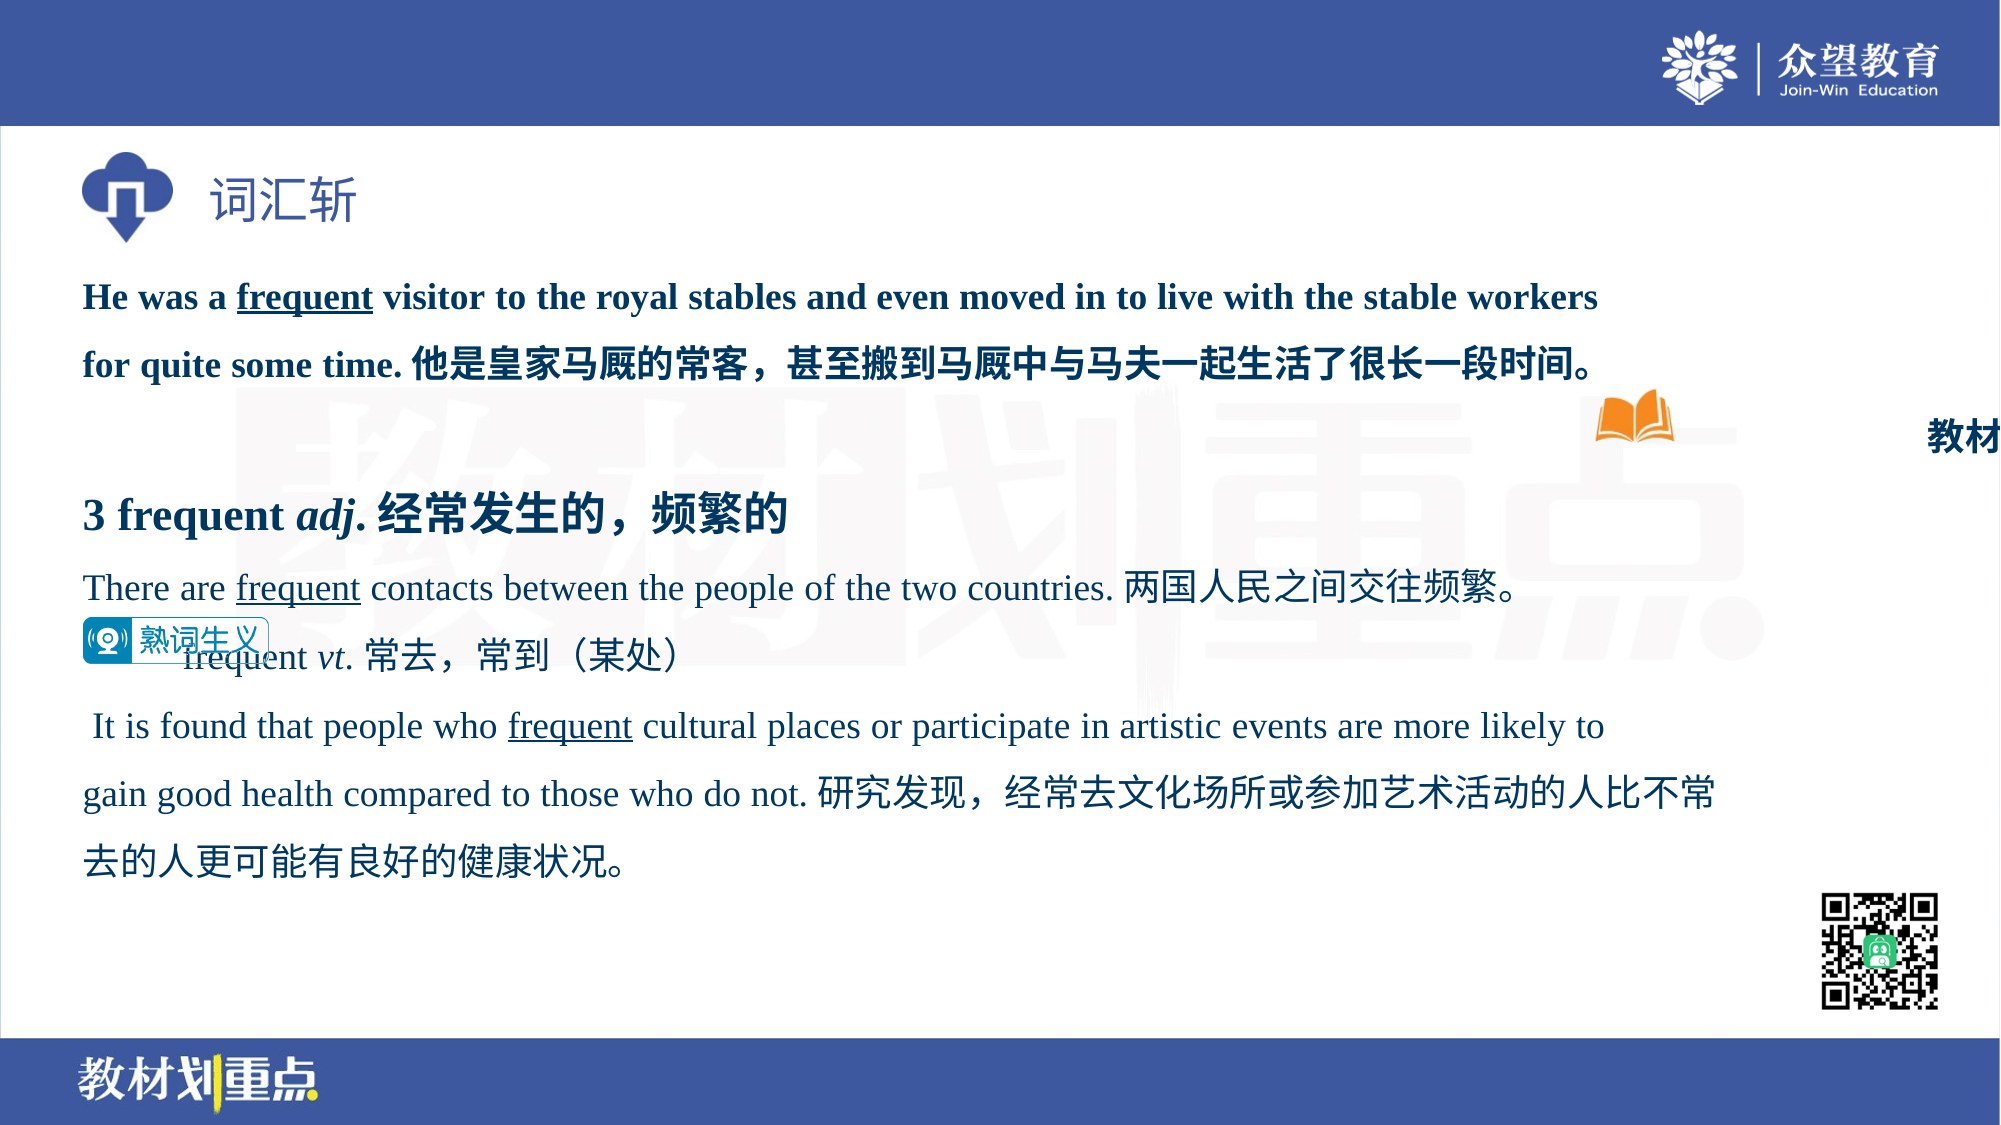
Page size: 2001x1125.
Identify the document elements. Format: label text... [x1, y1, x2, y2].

text_box 3 frequent adj.经常发生的，频繁的 [82, 457, 1817, 566]
picture [0, 0, 2000, 1125]
text_box He was a frequent visitor to the royal stables and even moved in to live with the stable workers for quite some time.他是皇家马厩的常客，甚至搬到马厩中与马夫一起生活了很长一段时间。 教材P59 [82, 248, 1817, 451]
